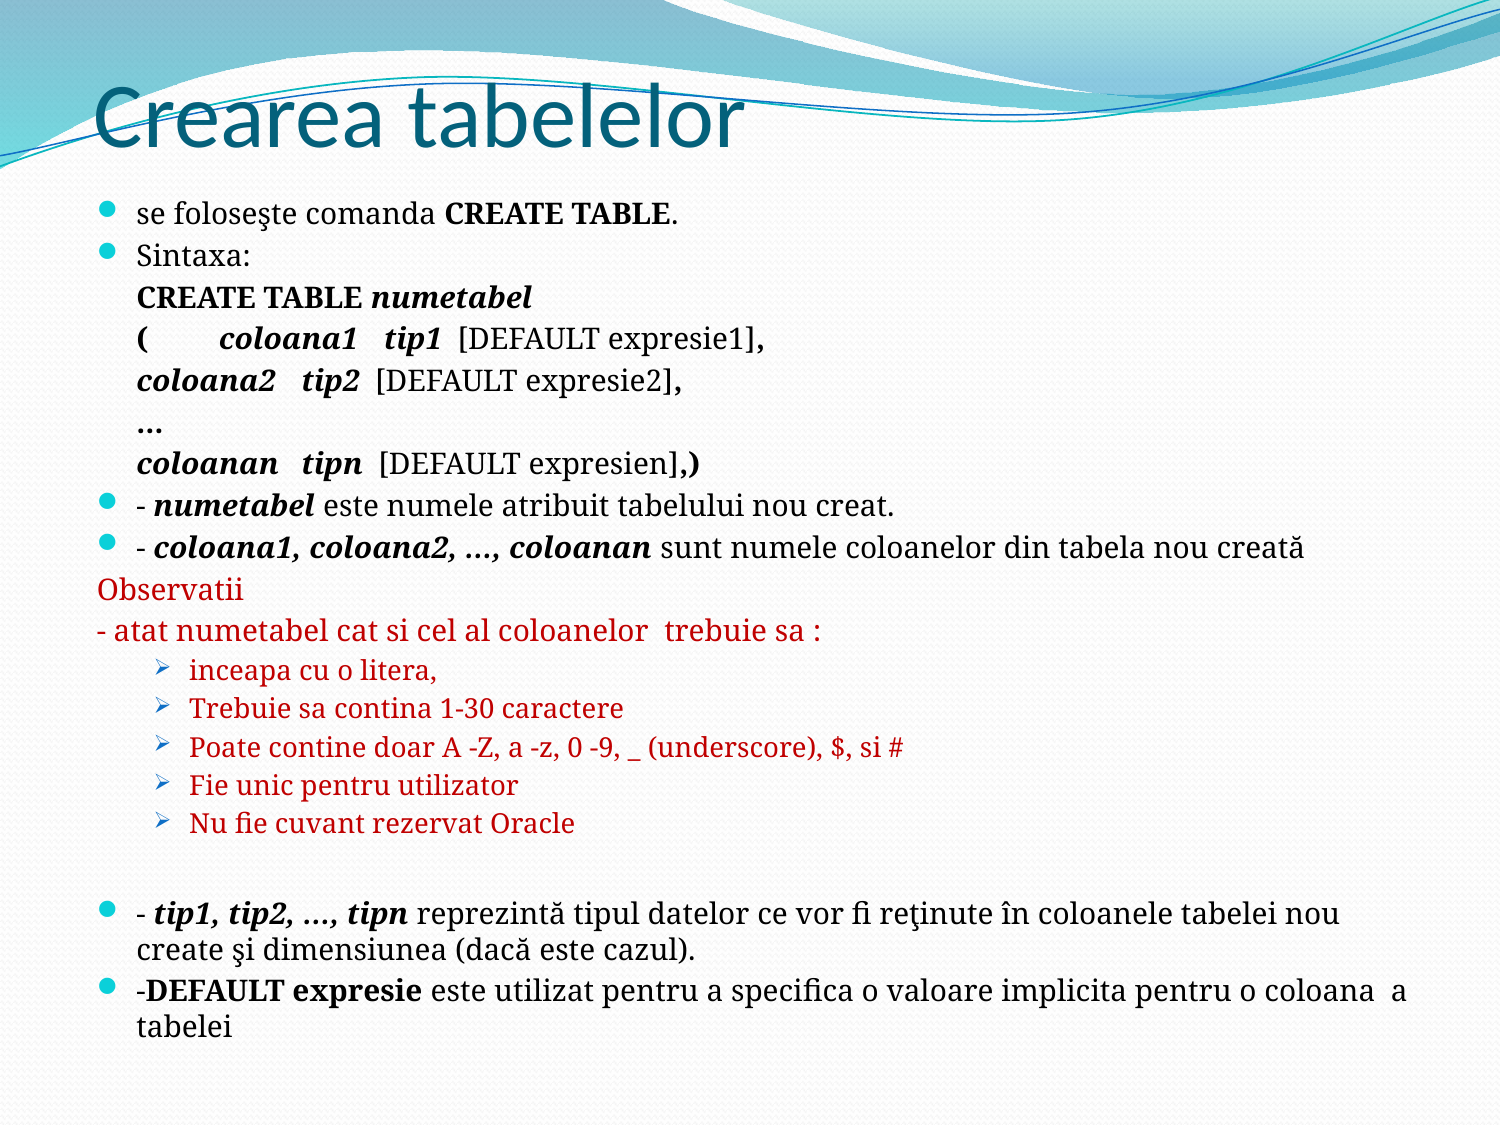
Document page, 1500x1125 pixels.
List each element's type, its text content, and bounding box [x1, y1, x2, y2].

title Crearea tabelelor [93, 46, 1238, 166]
list se foloseşte comanda CREATE TABLE. Sintaxa: CREATE TABLE numetabel ( coloana1 tip1 [DEFAULT expresie1], coloana2 tip2 [DEFAULT expresie2], … coloanan tipn [DEFAULT expresien],) - numetabel este numele atribuit tabelului nou creat. - coloana1, coloana2, …, coloanan sunt numele coloanelor din tabela nou creată Observatii - atat numetabel cat si cel al coloanelor trebuie sa : inceapa cu o litera, Trebuie sa contina 1-30 caractere Poate contine doar A -Z, a -z, 0 -9, _ (underscore), $, si # Fie unic pentru utilizator Nu fie cuvant rezervat Oracle - tip1, tip2, …, tipn reprezintă tipul datelor ce vor fi reţinute în coloanele tabelei nou create şi dimensiunea (dacă este cazul). -DEFAULT expresie este utilizat pentru a specifica o valoare implicita pentru o coloana a tabelei [82, 187, 1430, 1055]
